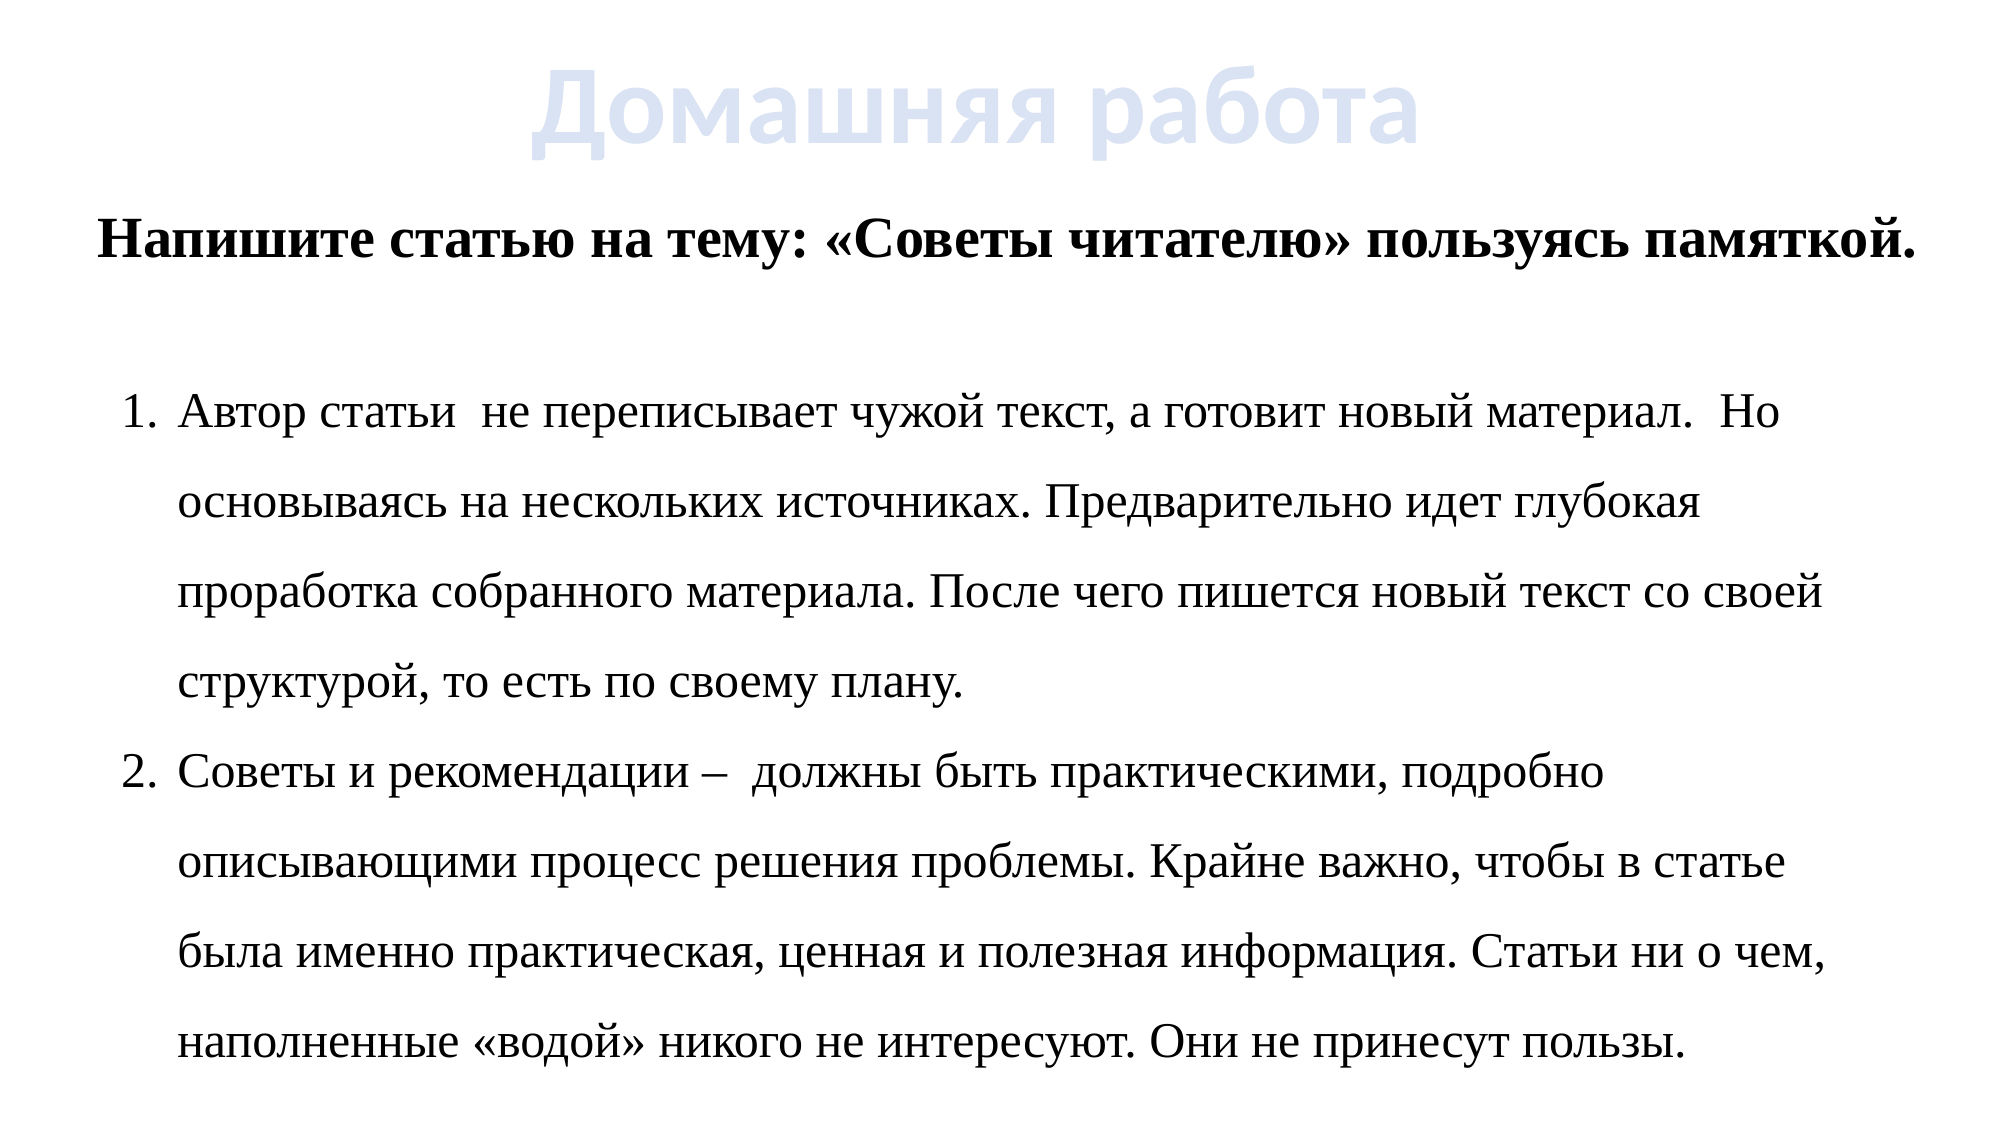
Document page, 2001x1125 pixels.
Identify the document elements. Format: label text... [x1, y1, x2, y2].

text_box Домашняя работа [516, 23, 1438, 174]
text_box Напишите статью на тему: «Советы читателю» пользуясь памяткой. [83, 192, 2000, 322]
text_box Автор статьи не переписывает чужой текст, а готовит новый материал. Но основываясь на нескольких источниках. Предварительно идет глубокая проработка собранного материала. После чего пишется новый текст со своей структурой, то есть по своему плану. Советы и рекомендации – должны быть практическими, подробно описывающими процесс решения проблемы. Крайне важно, чтобы в статье была именно практическая, ценная и полезная информация. Статьи ни о чем, наполненные «водой» никого не интересуют. Они не принесут пользы. [106, 339, 1920, 1125]
